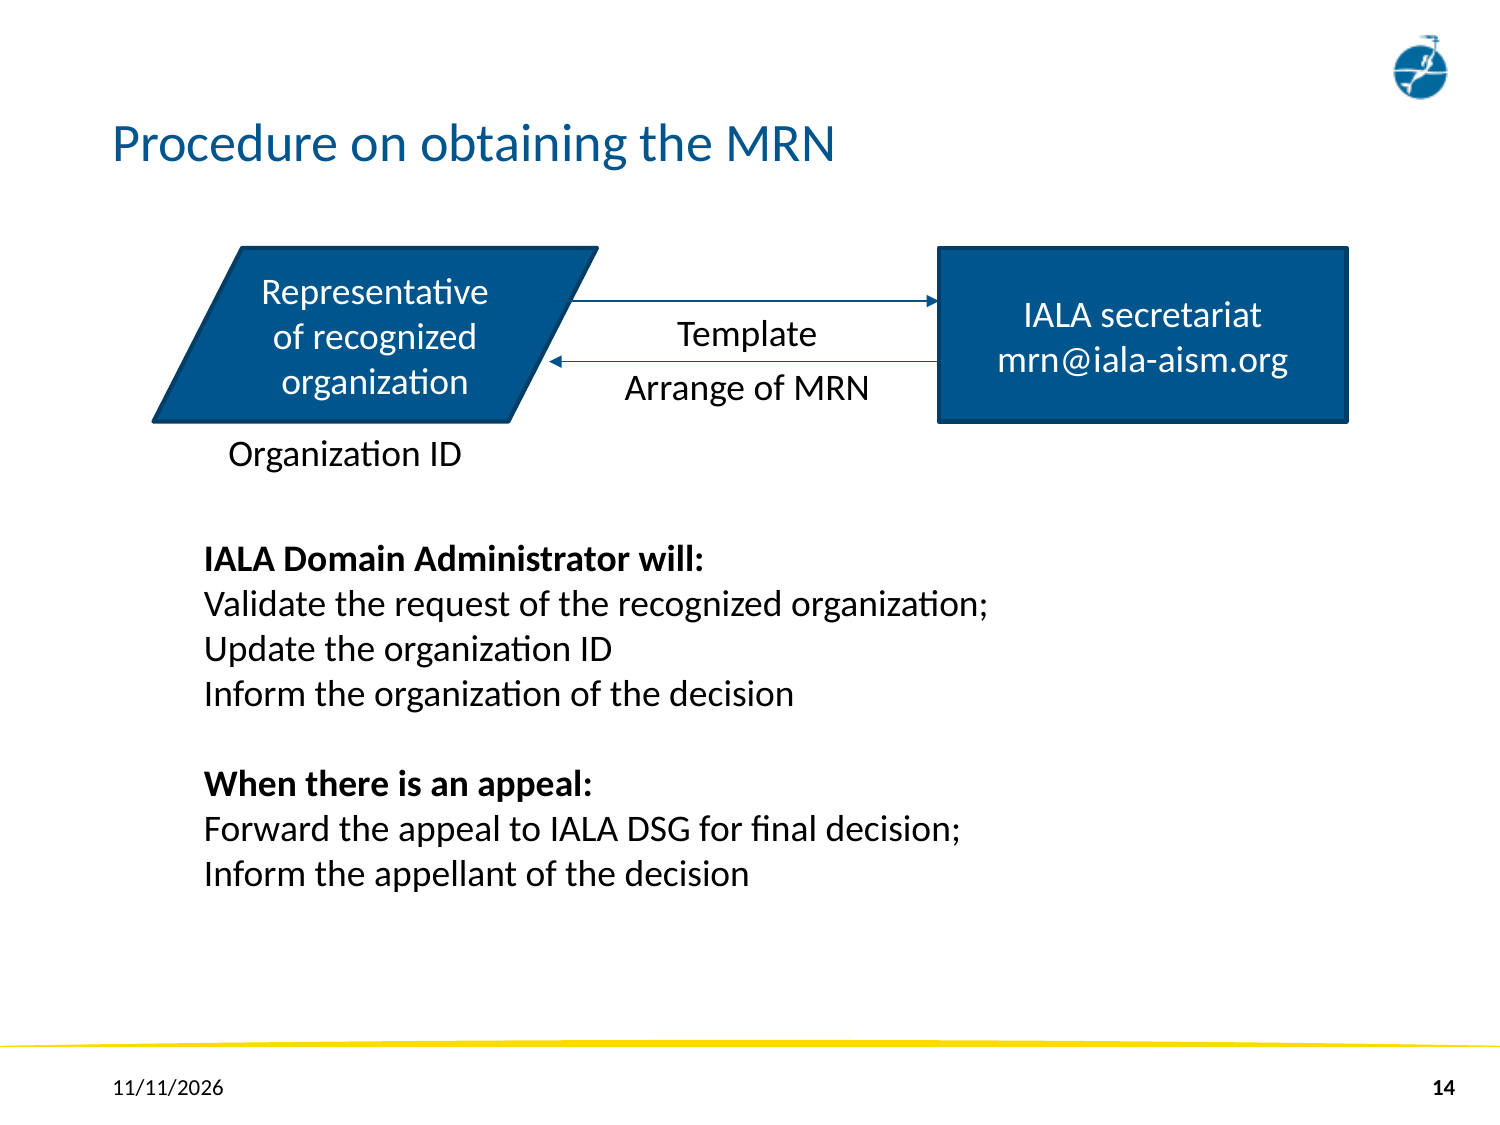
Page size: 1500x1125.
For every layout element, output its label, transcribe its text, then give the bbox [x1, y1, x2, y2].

text_box Representative of recognized organization [151, 245, 599, 424]
text_box Arrange of MRN [609, 355, 886, 360]
text_box IALA Domain Administrator will: Validate the request of the recognized organization; Update the organization ID Inform the organization of the decision When there is an appeal: Forward the appeal to IALA DSG for final decision; Inform the appellant of the decision [189, 526, 1005, 902]
slide_number 14 [1387, 1046, 1500, 1125]
title Procedure on obtaining the MRN [112, 19, 1388, 173]
text_box Arrange of MRN [609, 369, 886, 416]
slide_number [112, 1046, 461, 1125]
text_box IALA secretariat mrn@iala-aism.org [937, 246, 1349, 424]
text_box Template [662, 309, 833, 355]
text_box Organization ID [213, 421, 478, 482]
